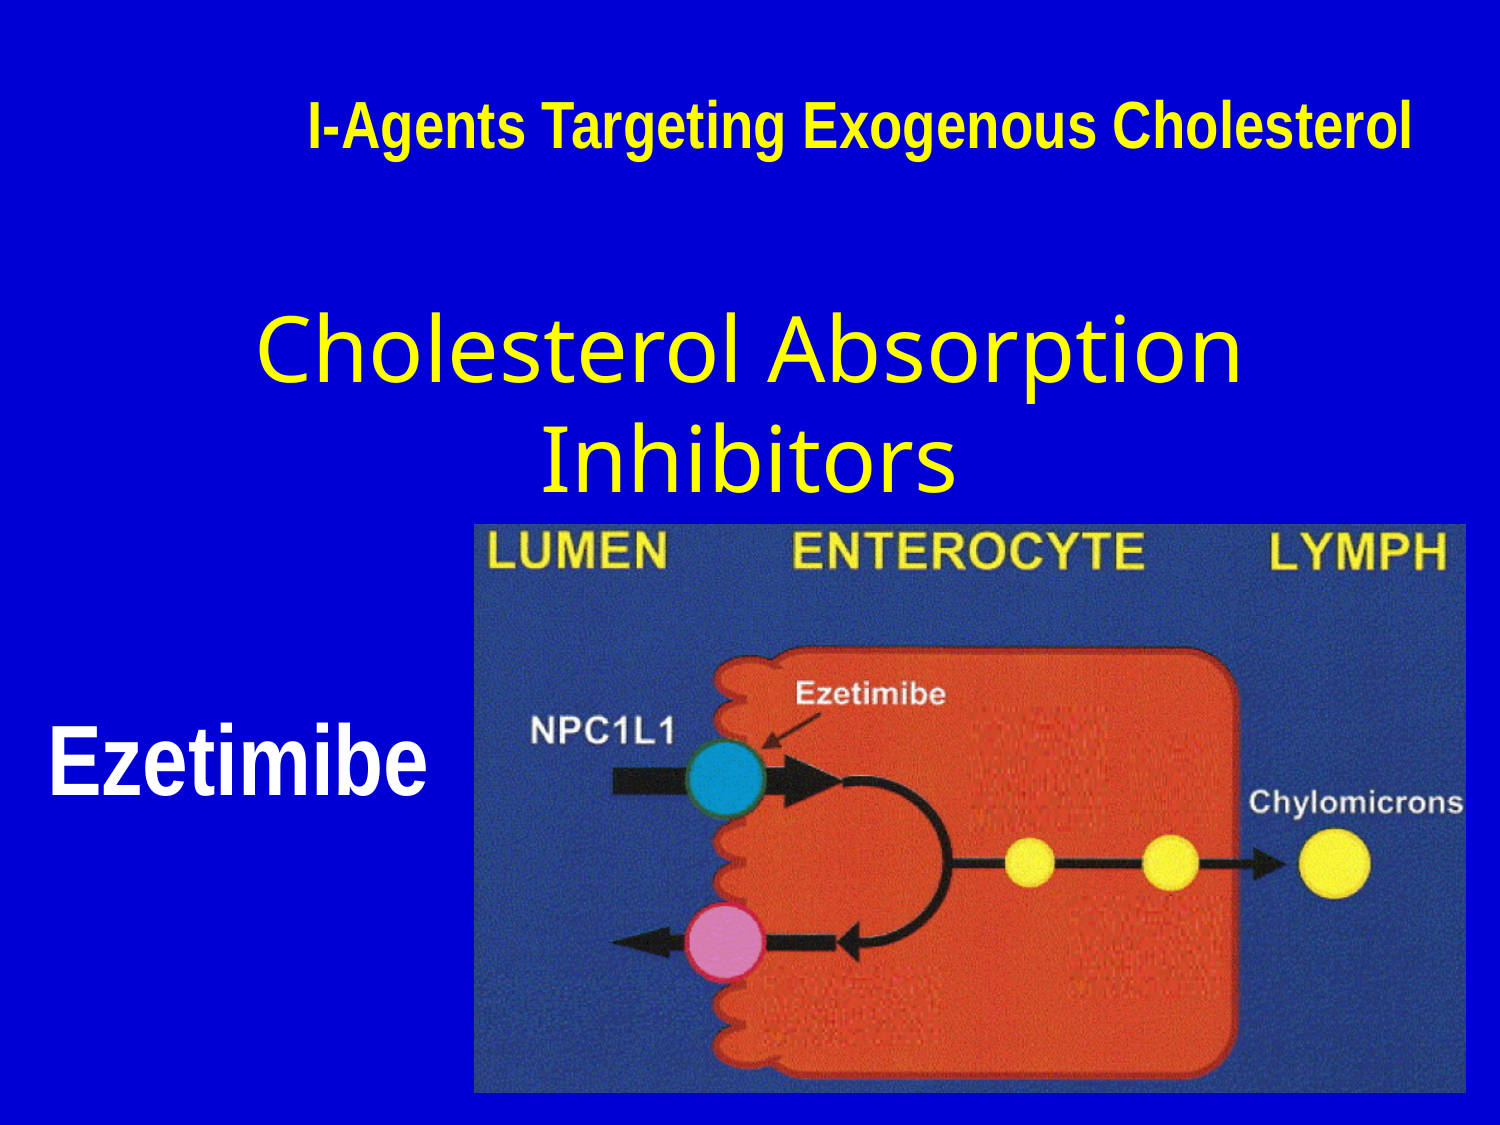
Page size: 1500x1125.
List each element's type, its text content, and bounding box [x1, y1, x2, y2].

title Cholesterol Absorption Inhibitors [112, 337, 1388, 576]
text_box I-Agents Targeting Exogenous Cholesterol [275, 74, 1438, 170]
subtitle Ezetimibe [24, 687, 469, 963]
picture [474, 524, 1466, 1093]
